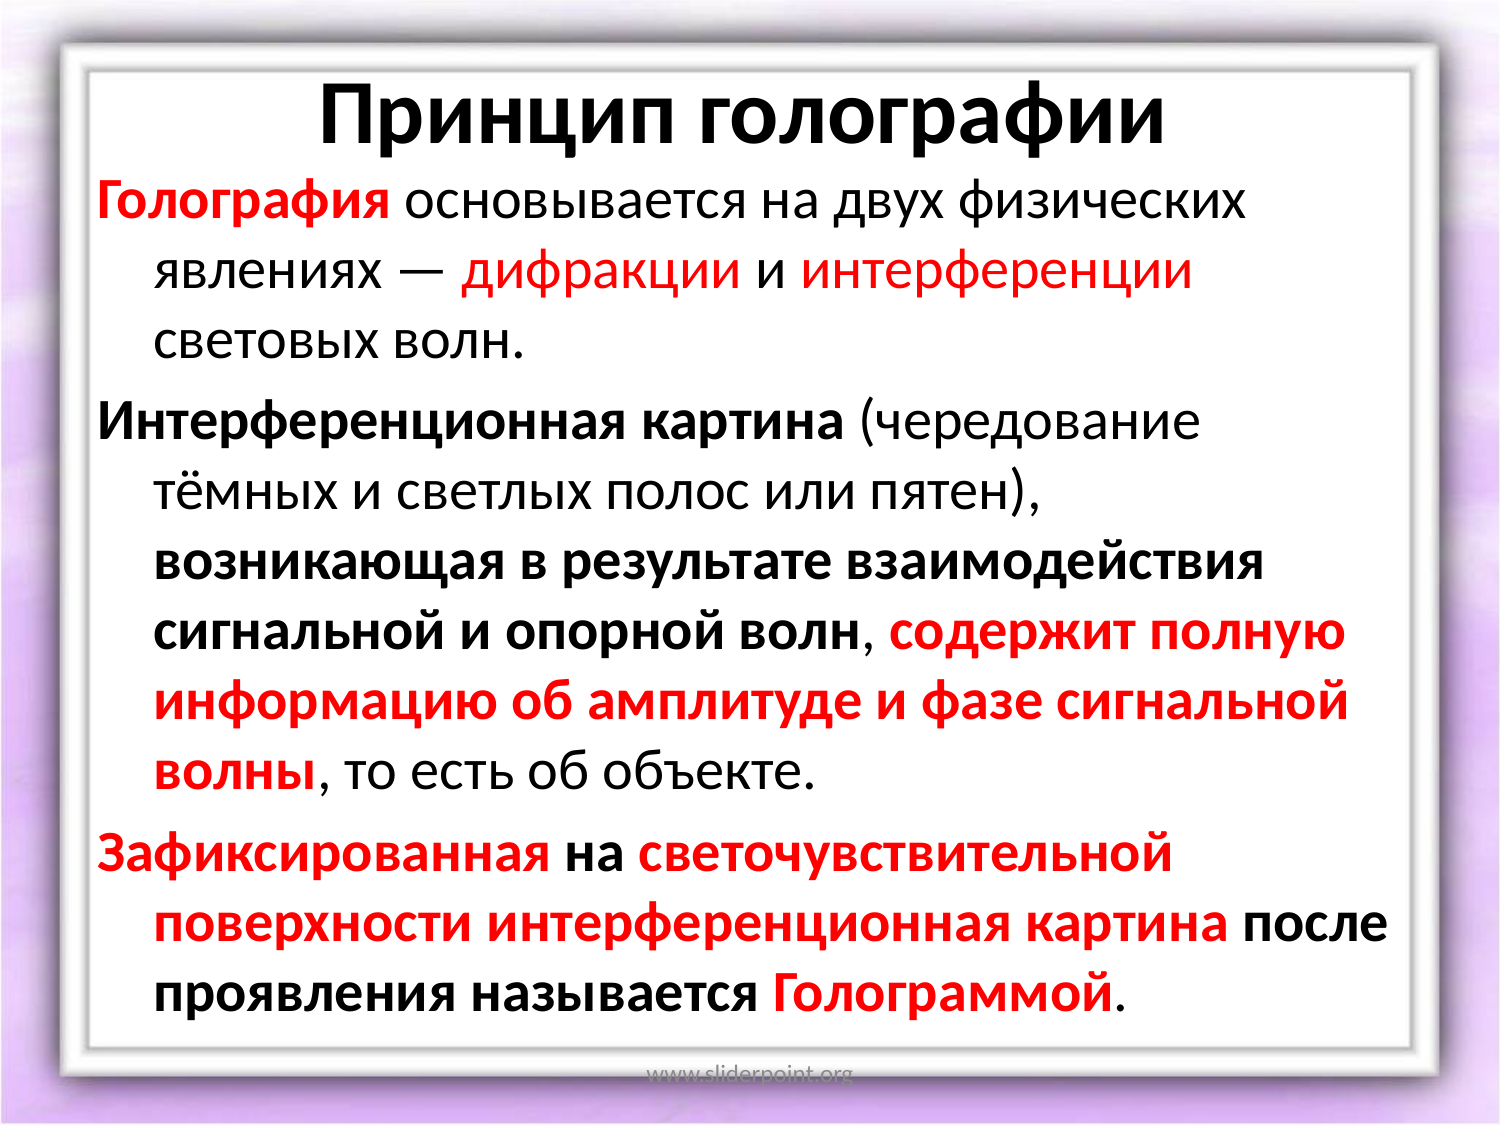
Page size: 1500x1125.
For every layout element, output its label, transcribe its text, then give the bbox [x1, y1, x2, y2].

title Принцип голографии [82, 0, 1425, 213]
footer www.sliderpoint.org [512, 1042, 988, 1103]
list Голография основывается на двух физических явлениях — дифракции и интерференции световых волн. Интерференционная картина (чередование тёмных и светлых полос или пятен), возникающая в результате взаимодействия сигнальной и опорной волн, содержит полную информацию об амплитуде и фазе сигнальной волны, то есть об объекте. Зафиксированная на светочувствительной поверхности интерференционная картина после проявления называется Голограммой. [82, 152, 1407, 1052]
picture [0, 0, 1500, 1125]
